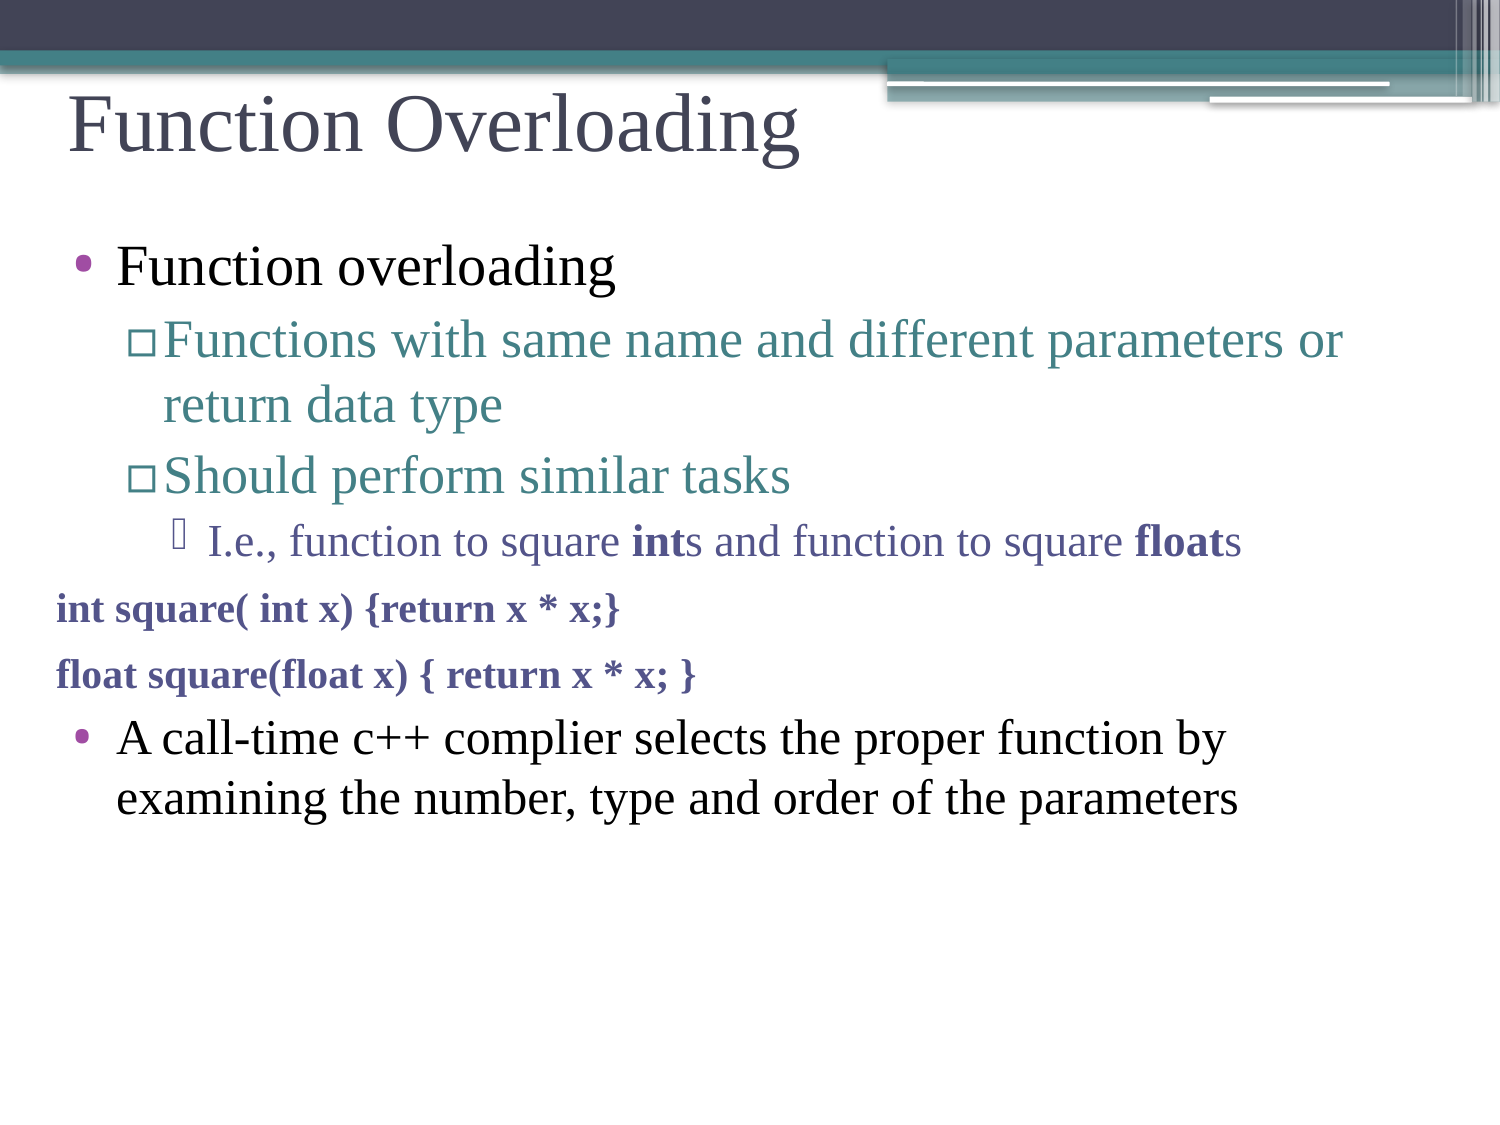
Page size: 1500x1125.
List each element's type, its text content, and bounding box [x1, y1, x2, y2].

title Function Overloading [53, 42, 1404, 195]
list Function overloading Functions with same name and different parameters or return data type Should perform similar tasks I.e., function to square ints and function to square floats int square( int x) {return x * x;} float square(float x) { return x * x; } A call-time c++ complier selects the proper function by examining the number, type and order of the parameters [41, 219, 1425, 1079]
